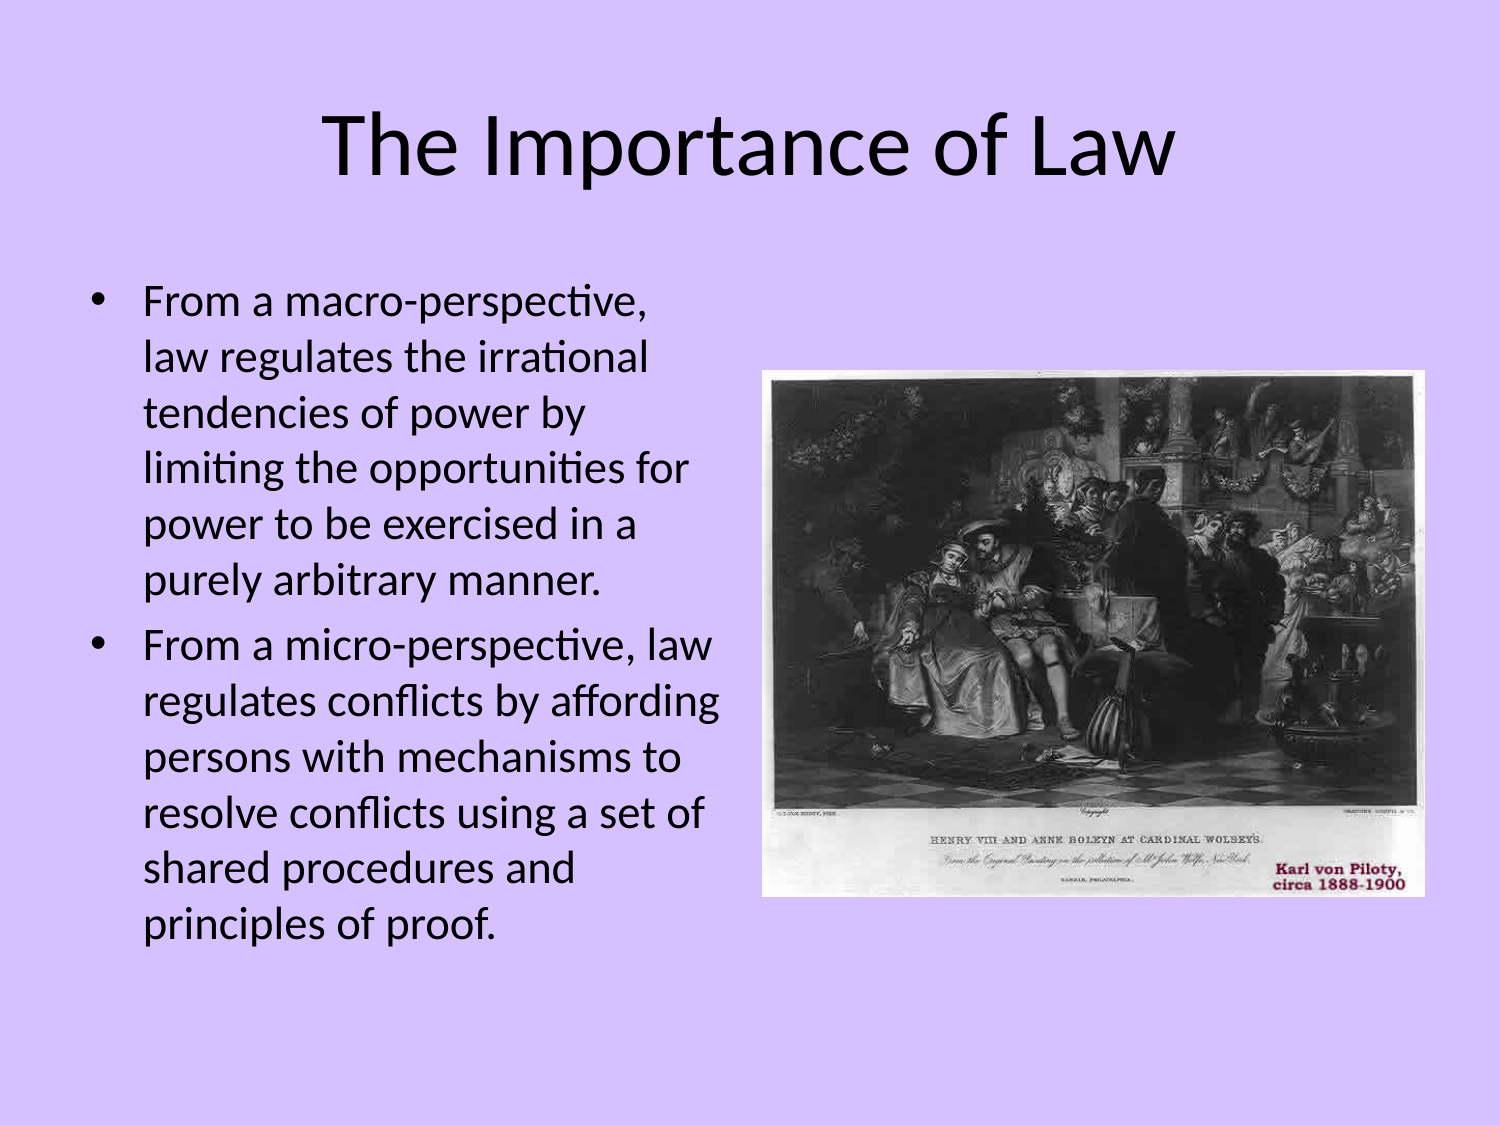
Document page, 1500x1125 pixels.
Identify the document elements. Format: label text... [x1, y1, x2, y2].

title The Importance of Law [75, 45, 1425, 233]
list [762, 370, 1426, 897]
list From a macro-perspective, law regulates the irrational tendencies of power by limiting the opportunities for power to be exercised in a purely arbitrary manner. From a micro-perspective, law regulates conflicts by affording persons with mechanisms to resolve conflicts using a set of shared procedures and principles of proof. [75, 262, 738, 1005]
